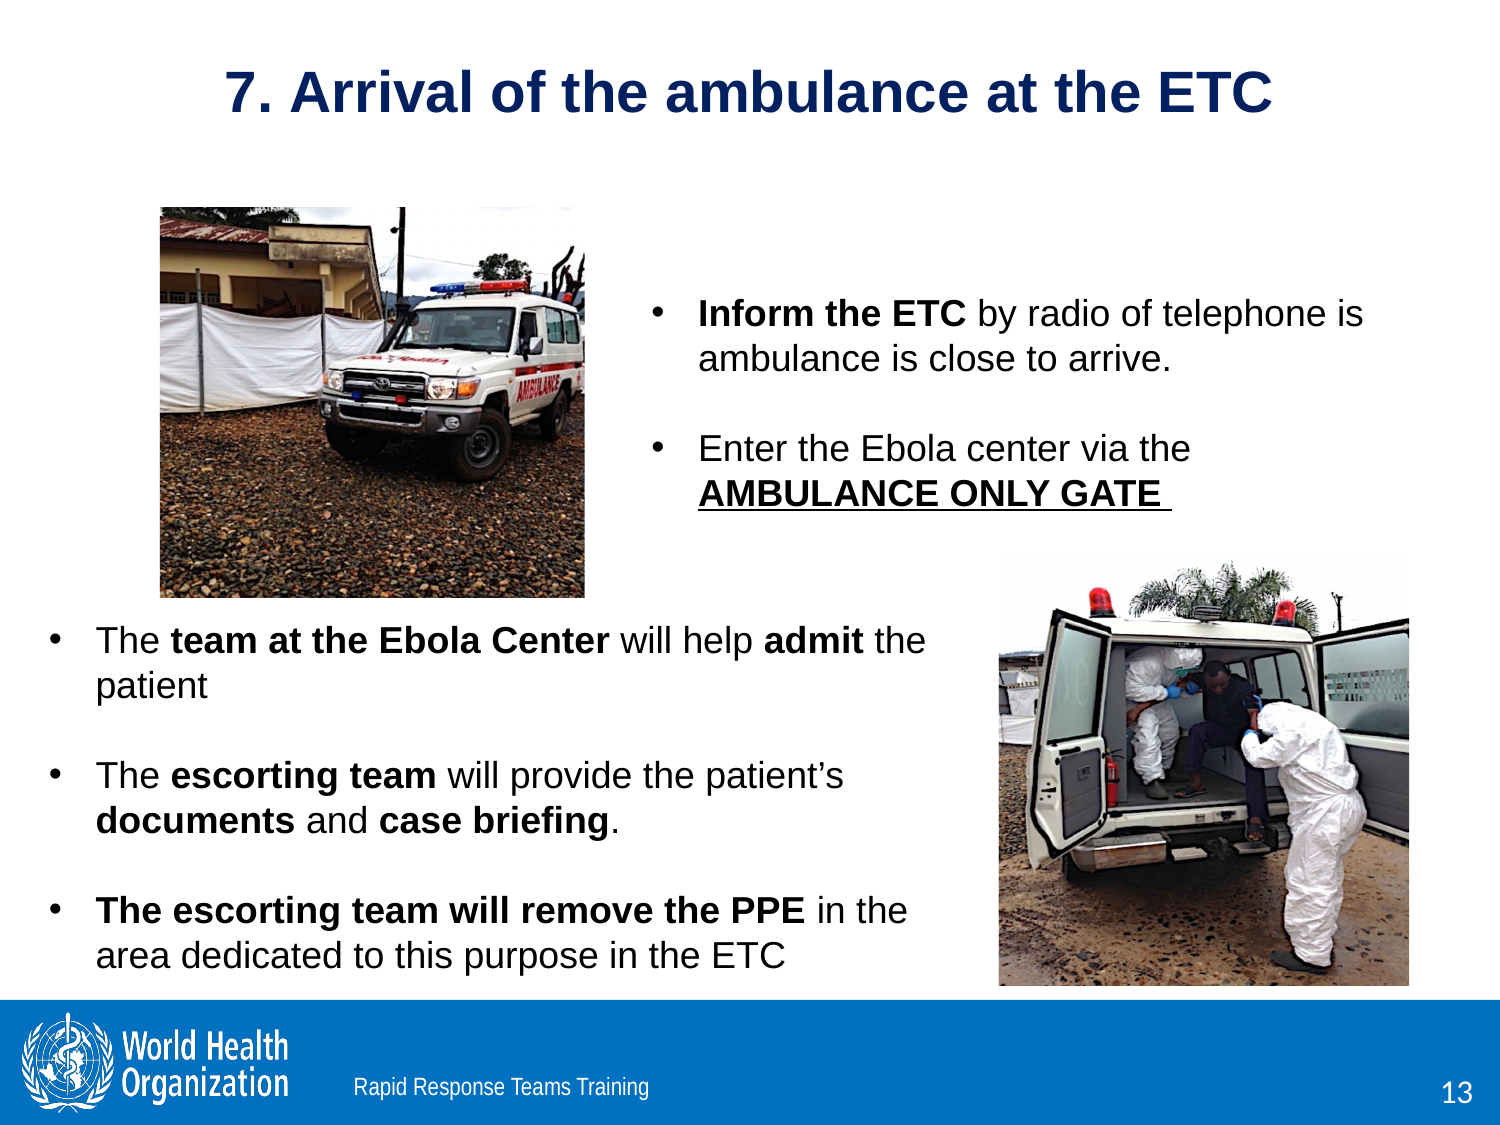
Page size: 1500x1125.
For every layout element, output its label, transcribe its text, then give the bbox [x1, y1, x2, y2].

text_box [162, 374, 171, 436]
picture [21, 1012, 288, 1113]
text_box Inform the ETC by radio of telephone is ambulance is close to arrive. Enter the Ebola center via the AMBULANCE ONLY GATE [643, 281, 1410, 522]
text_box The team at the Ebola Center will help admit the patient The escorting team will provide the patient’s documents and case briefing. The escorting team will remove the PPE in the area dedicated to this purpose in the ETC [41, 608, 975, 1029]
picture [160, 189, 585, 616]
picture [985, 550, 1422, 986]
text_box 7. Arrival of the ambulance at the ETC [0, 0, 1500, 183]
